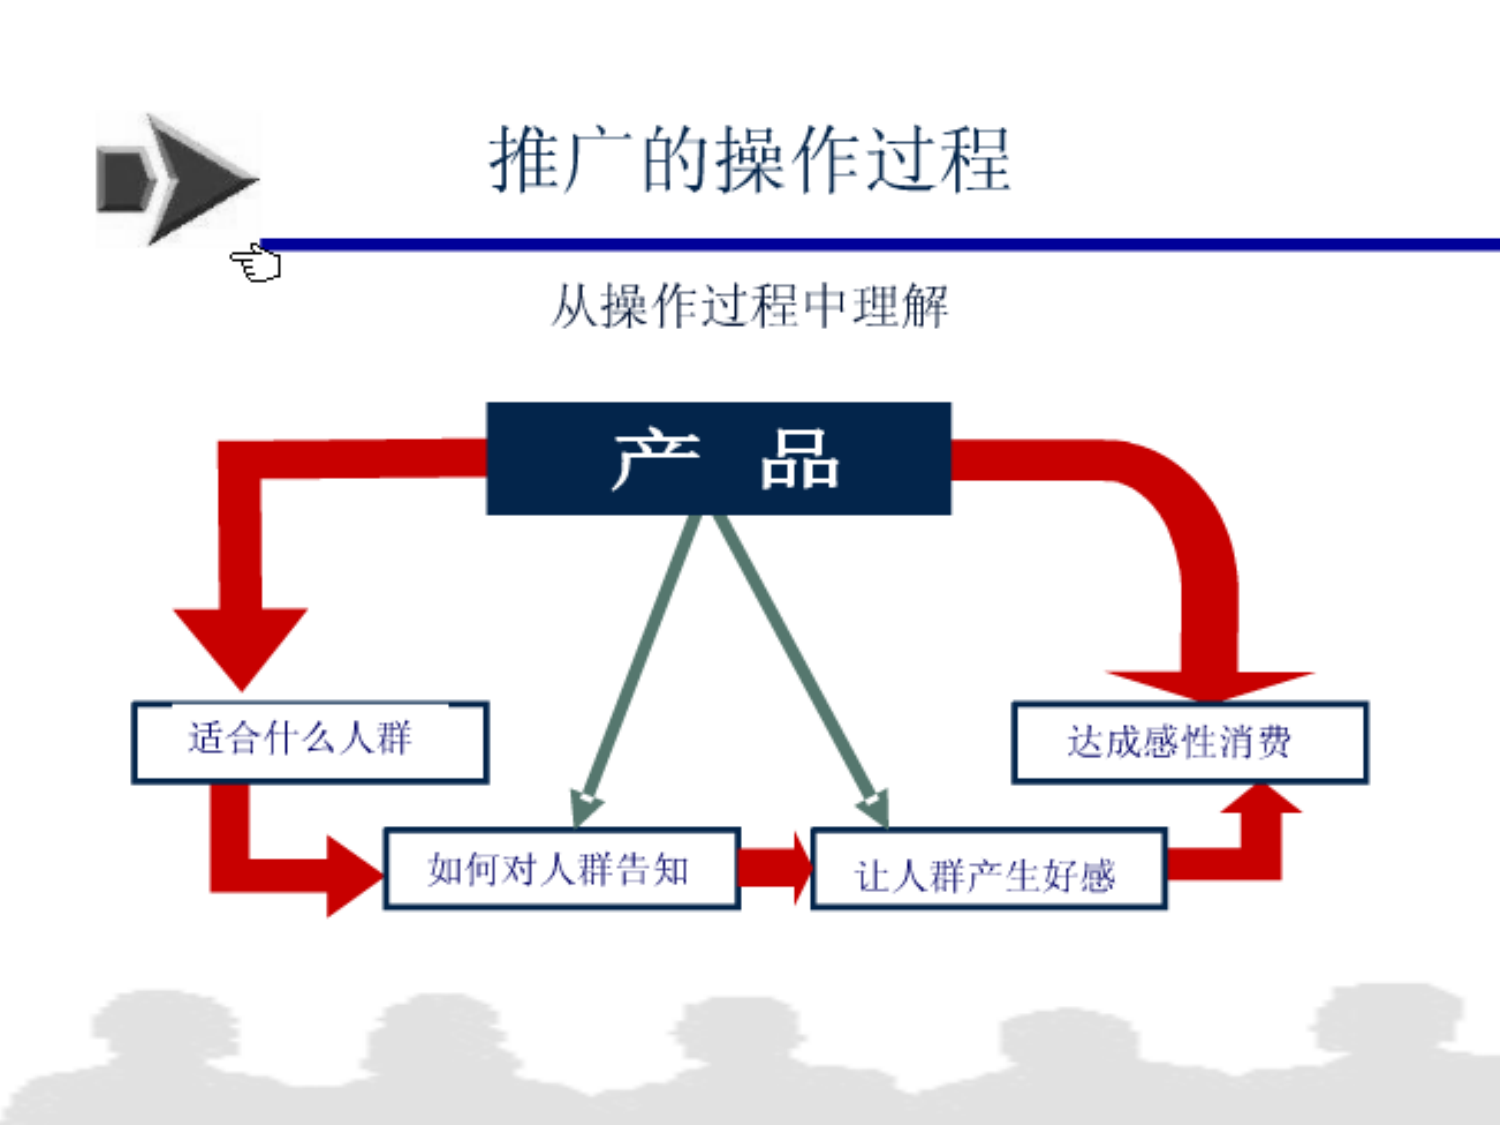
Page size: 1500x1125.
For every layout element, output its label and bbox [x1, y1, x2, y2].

list [0, 0, 1500, 1125]
